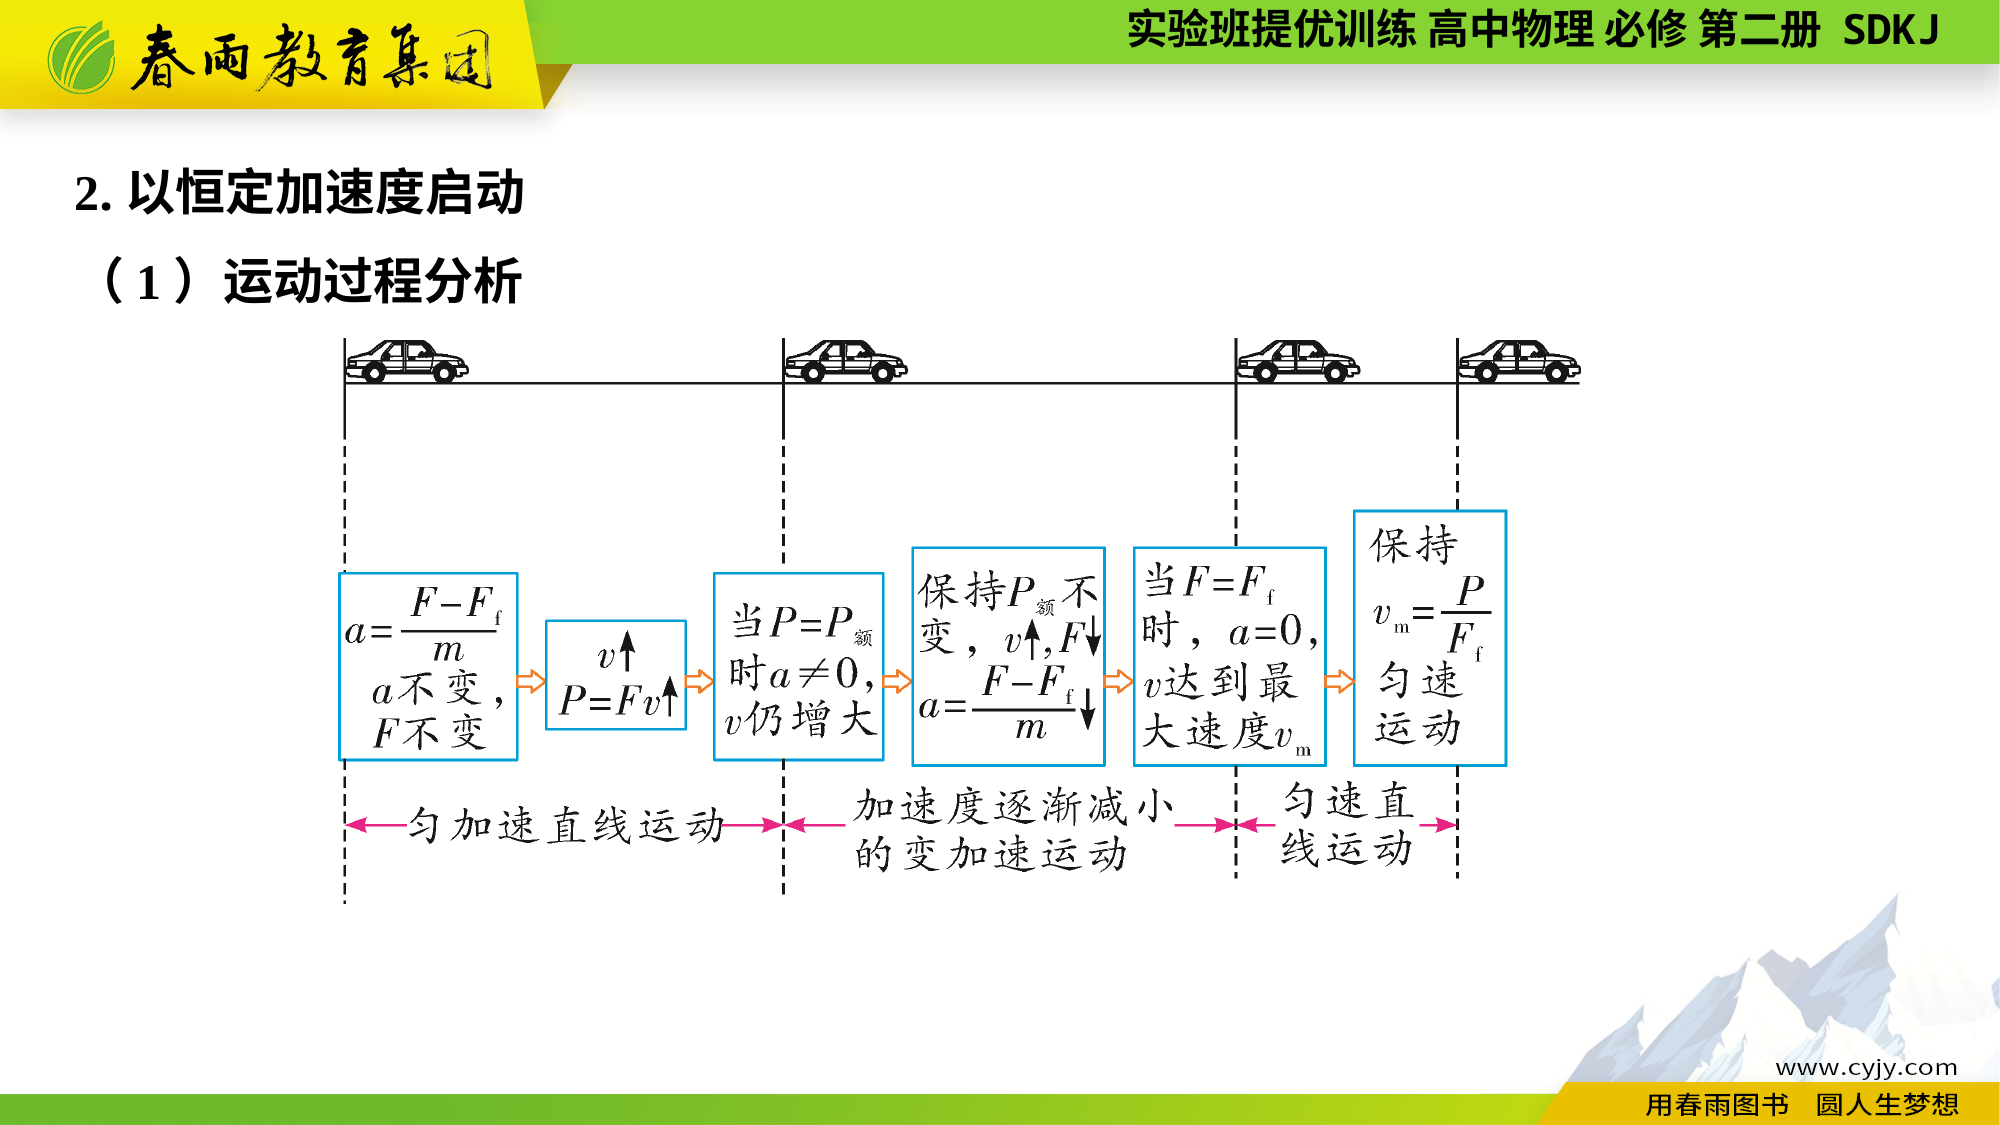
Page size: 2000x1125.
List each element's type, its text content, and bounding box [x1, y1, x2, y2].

list 2.以恒定加速度启动 （1）运动过程分析 [59, 122, 1944, 308]
picture [0, 0, 2000, 1125]
